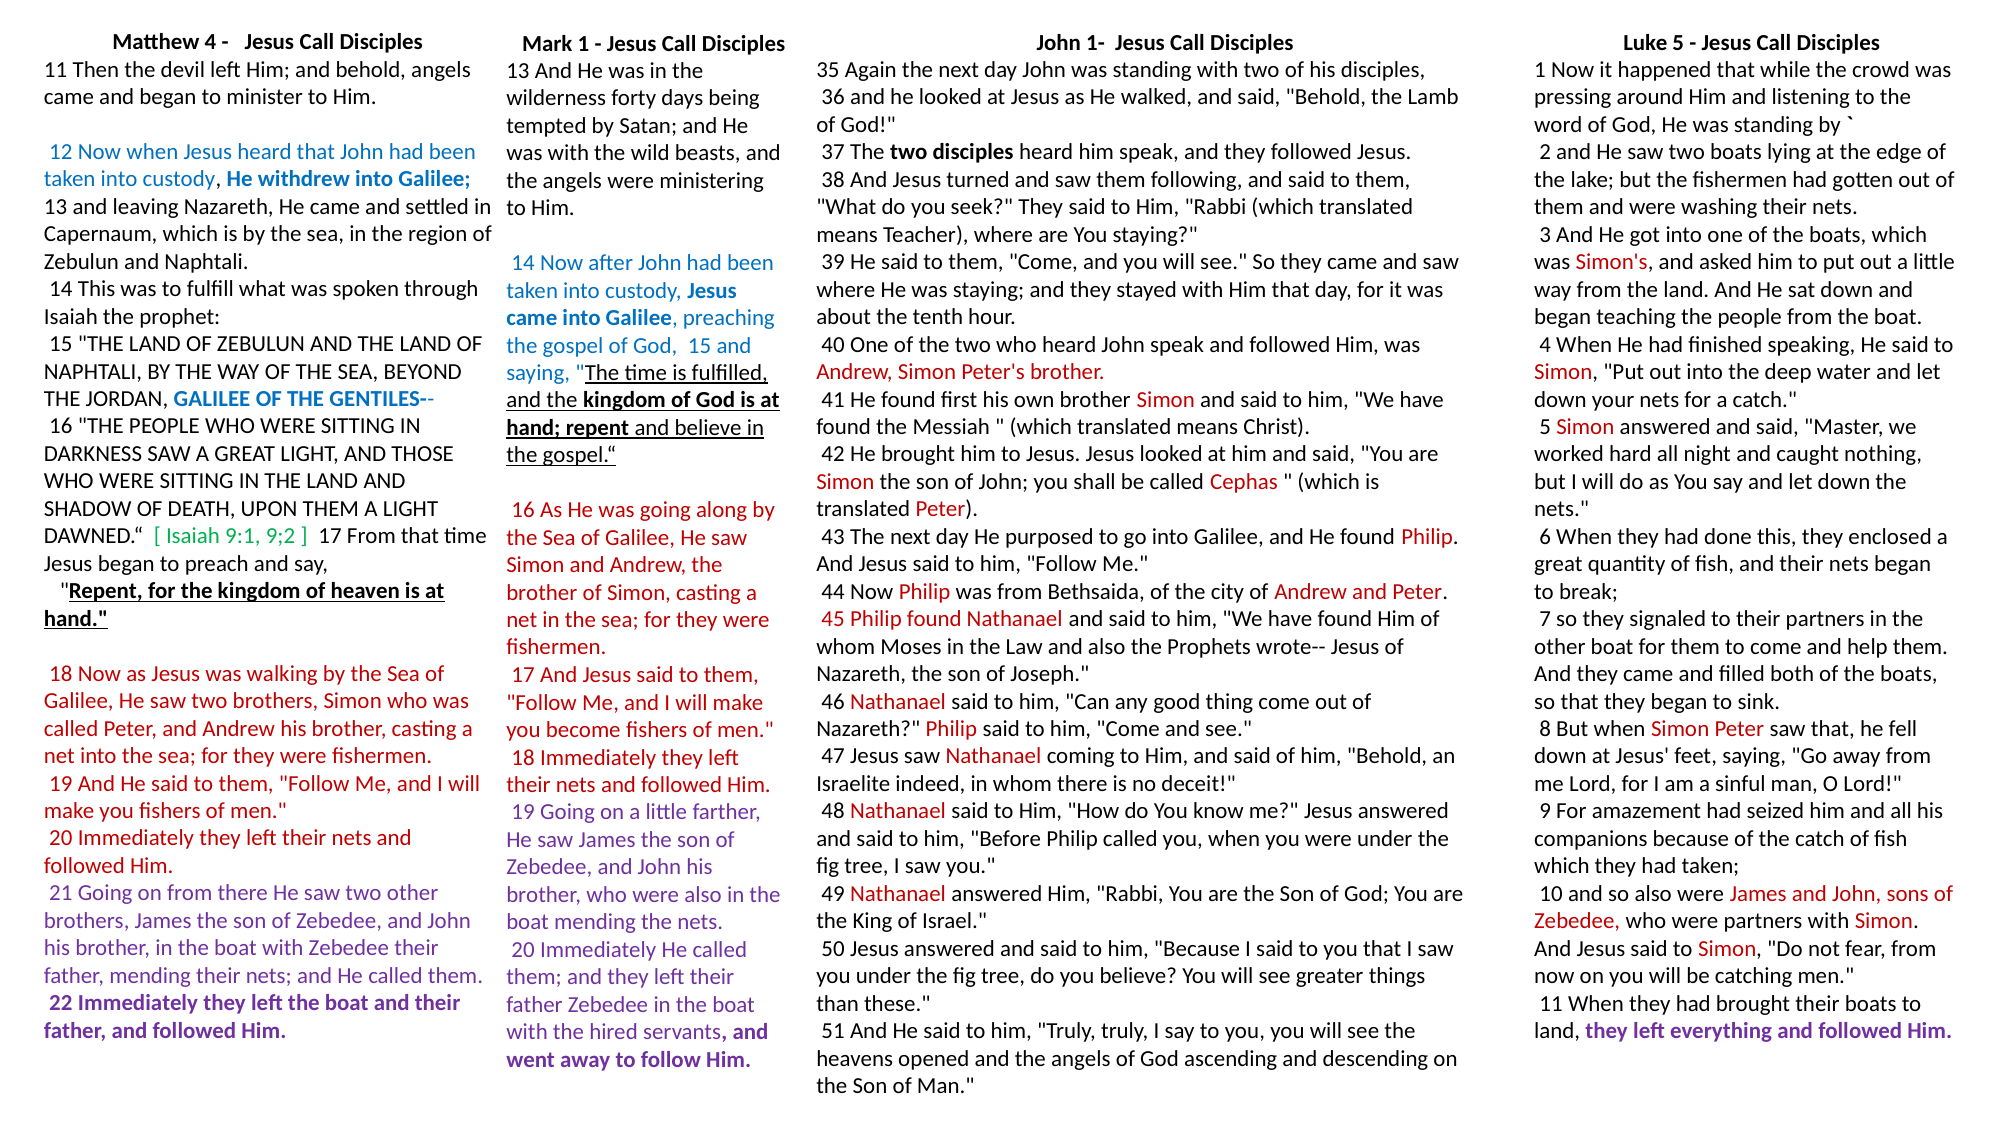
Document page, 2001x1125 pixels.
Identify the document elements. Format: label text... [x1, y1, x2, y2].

text_box Mark 1 - Jesus Call Disciples 13 And He was in the wilderness forty days being tempted by Satan; and He was with the wild beasts, and the angels were ministering to Him. 14 Now after John had been taken into custody, Jesus came into Galilee, preaching the gospel of God, 15 and saying, "The time is fulfilled, and the kingdom of God is at hand; repent and believe in the gospel.“ 16 As He was going along by the Sea of Galilee, He saw Simon and Andrew, the brother of Simon, casting a net in the sea; for they were fishermen. 17 And Jesus said to them, "Follow Me, and I will make you become fishers of men." 18 Immediately they left their nets and followed Him. 19 Going on a little farther, He saw James the son of Zebedee, and John his brother, who were also in the boat mending the nets. 20 Immediately He called them; and they left their father Zebedee in the boat with the hired servants, and went away to follow Him. [491, 20, 801, 1125]
text_box John 1- Jesus Call Disciples 35 Again the next day John was standing with two of his disciples, 36 and he looked at Jesus as He walked, and said, "Behold, the Lamb of God!" 37 The two disciples heard him speak, and they followed Jesus. 38 And Jesus turned and saw them following, and said to them, "What do you seek?" They said to Him, "Rabbi (which translated means Teacher), where are You staying?" 39 He said to them, "Come, and you will see." So they came and saw where He was staying; and they stayed with Him that day, for it was about the tenth hour. 40 One of the two who heard John speak and followed Him, was Andrew, Simon Peter's brother. 41 He found first his own brother Simon and said to him, "We have found the Messiah " (which translated means Christ). 42 He brought him to Jesus. Jesus looked at him and said, "You are Simon the son of John; you shall be called Cephas " (which is translated Peter). 43 The next day He purposed to go into Galilee, and He found Philip. And Jesus said to him, "Follow Me." 44 Now Philip was from Bethsaida, of the city of Andrew and Peter. 45 Philip found Nathanael and said to him, "We have found Him of whom Moses in the Law and also the Prophets wrote-- Jesus of Nazareth, the son of Joseph." 46 Nathanael said to him, "Can any good thing come out of Nazareth?" Philip said to him, "Come and see." 47 Jesus saw Nathanael coming to Him, and said of him, "Behold, an Israelite indeed, in whom there is no deceit!" 48 Nathanael said to Him, "How do You know me?" Jesus answered and said to him, "Before Philip called you, when you were under the fig tree, I saw you." 49 Nathanael answered Him, "Rabbi, You are the Son of God; You are the King of Israel." 50 Jesus answered and said to him, "Because I said to you that I saw you under the fig tree, do you believe? You will see greater things than these." 51 And He said to him, "Truly, truly, I say to you, you will see the heavens opened and the angels of God ascending and descending on the Son of Man." [801, 19, 1490, 1125]
text_box Matthew 4 - Jesus Call Disciples 11 Then the devil left Him; and behold, angels came and began to minister to Him. 12 Now when Jesus heard that John had been taken into custody, He withdrew into Galilee; 13 and leaving Nazareth, He came and settled in Capernaum, which is by the sea, in the region of Zebulun and Naphtali. 14 This was to fulfill what was spoken through Isaiah the prophet: 15 "THE LAND OF ZEBULUN AND THE LAND OF NAPHTALI, BY THE WAY OF THE SEA, BEYOND THE JORDAN, GALILEE OF THE GENTILES-- 16 "THE PEOPLE WHO WERE SITTING IN DARKNESS SAW A GREAT LIGHT, AND THOSE WHO WERE SITTING IN THE LAND AND SHADOW OF DEATH, UPON THEM A LIGHT DAWNED.“ [ Isaiah 9:1, 9;2 ] 17 From that time Jesus began to preach and say, "Repent, for the kingdom of heaven is at hand." 18 Now as Jesus was walking by the Sea of Galilee, He saw two brothers, Simon who was called Peter, and Andrew his brother, casting a net into the sea; for they were fishermen. 19 And He said to them, "Follow Me, and I will make you fishers of men." 20 Immediately they left their nets and followed Him. 21 Going on from there He saw two other brothers, James the son of Zebedee, and John his brother, in the boat with Zebedee their father, mending their nets; and He called them. 22 Immediately they left the boat and their father, and followed Him. [29, 19, 514, 1051]
text_box Luke 5 - Jesus Call Disciples 1 Now it happened that while the crowd was pressing around Him and listening to the word of God, He was standing by ` 2 and He saw two boats lying at the edge of the lake; but the fishermen had gotten out of them and were washing their nets. 3 And He got into one of the boats, which was Simon's, and asked him to put out a little way from the land. And He sat down and began teaching the people from the boat. 4 When He had finished speaking, He said to Simon, "Put out into the deep water and let down your nets for a catch." 5 Simon answered and said, "Master, we worked hard all night and caught nothing, but I will do as You say and let down the nets." 6 When they had done this, they enclosed a great quantity of fish, and their nets began to break; 7 so they signaled to their partners in the other boat for them to come and help them. And they came and filled both of the boats, so that they began to sink. 8 But when Simon Peter saw that, he fell down at Jesus' feet, saying, "Go away from me Lord, for I am a sinful man, O Lord!" 9 For amazement had seized him and all his companions because of the catch of fish which they had taken; 10 and so also were James and John, sons of Zebedee, who were partners with Simon. And Jesus said to Simon, "Do not fear, from now on you will be catching men." 11 When they had brought their boats to land, they left everything and followed Him. [1519, 19, 1971, 1078]
